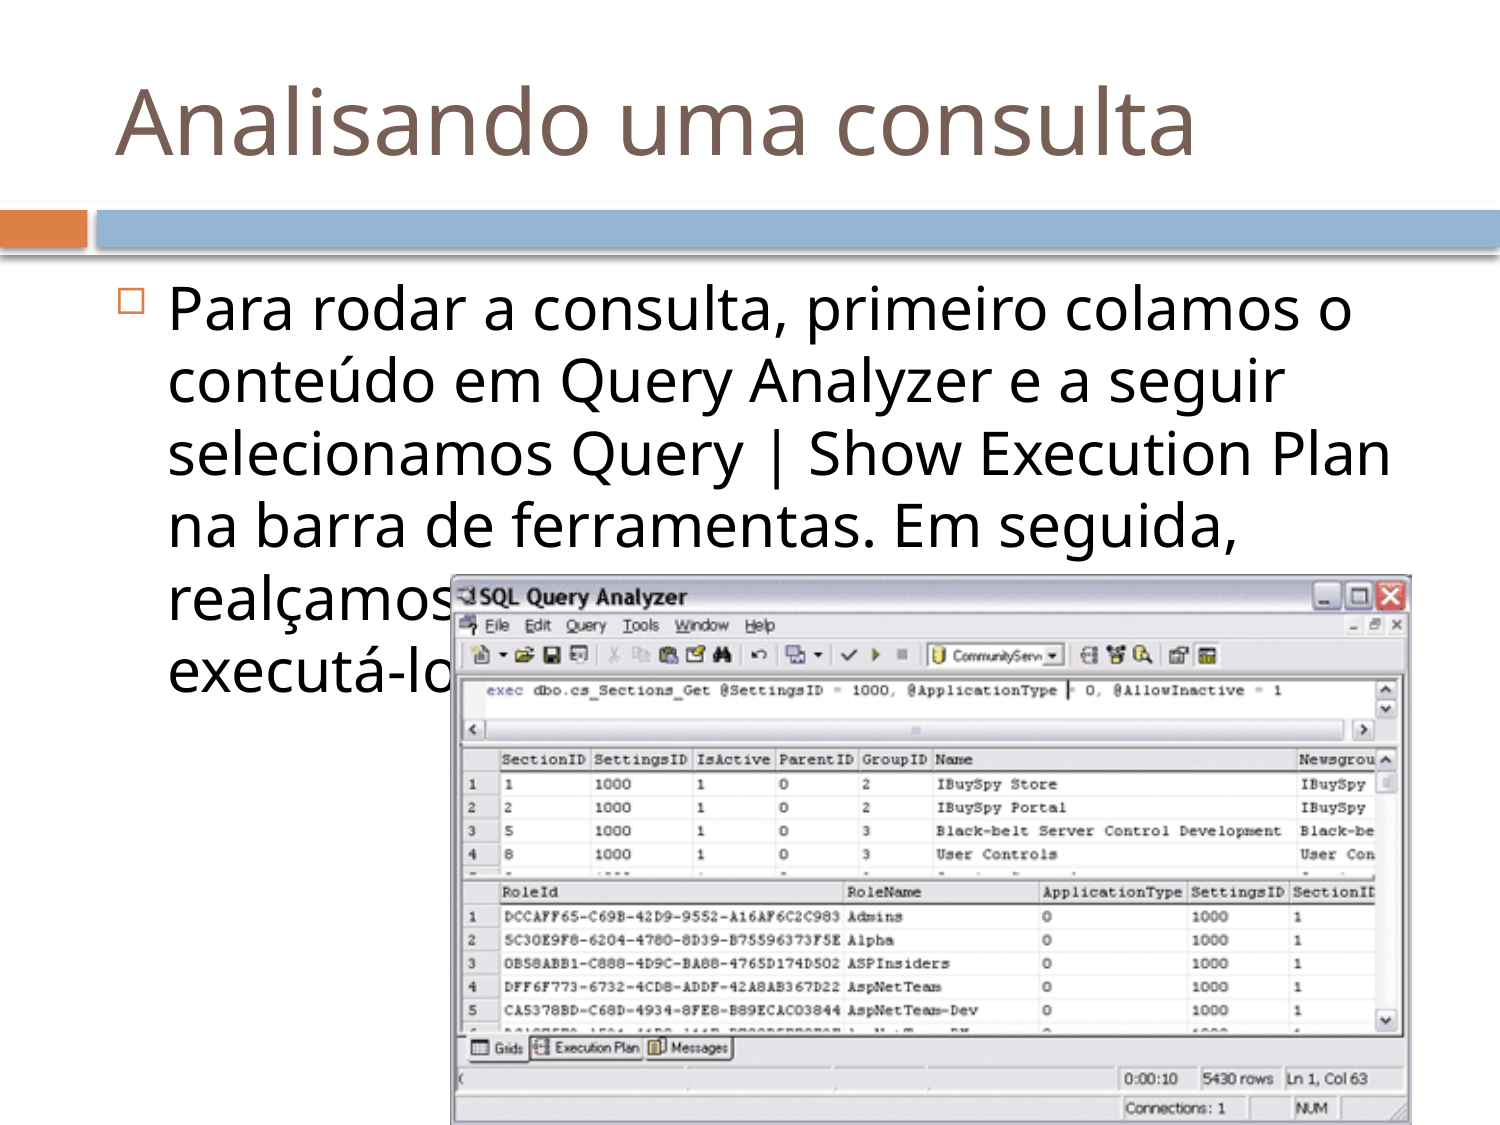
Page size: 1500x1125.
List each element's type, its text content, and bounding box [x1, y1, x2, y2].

title Analisando uma consulta [100, 37, 1438, 200]
list Para rodar a consulta, primeiro colamos o conteúdo em Query Analyzer e a seguir selecionamos Query | Show Execution Plan na barra de ferramentas. Em seguida, realçamos o SQL e pressionamos F5 para executá-lo.. [100, 262, 1438, 1000]
picture [449, 574, 1412, 1125]
